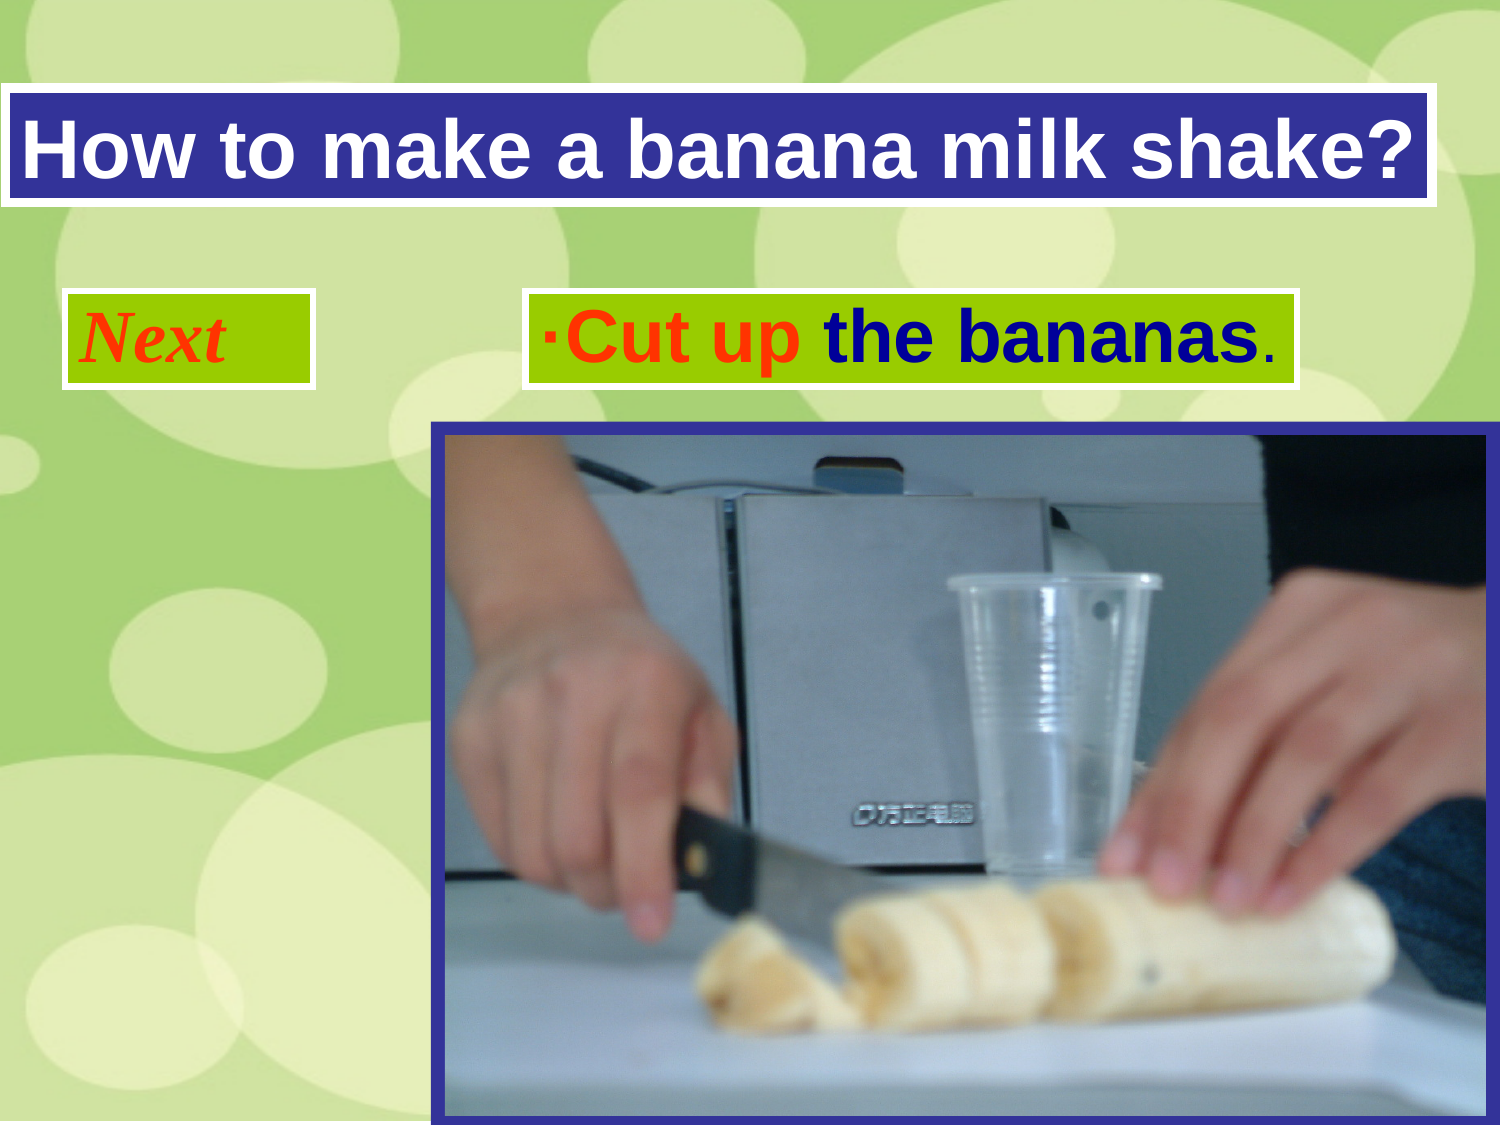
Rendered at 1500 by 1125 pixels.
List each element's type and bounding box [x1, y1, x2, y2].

picture [0, 0, 1500, 1122]
text_box [430, 421, 1500, 1125]
